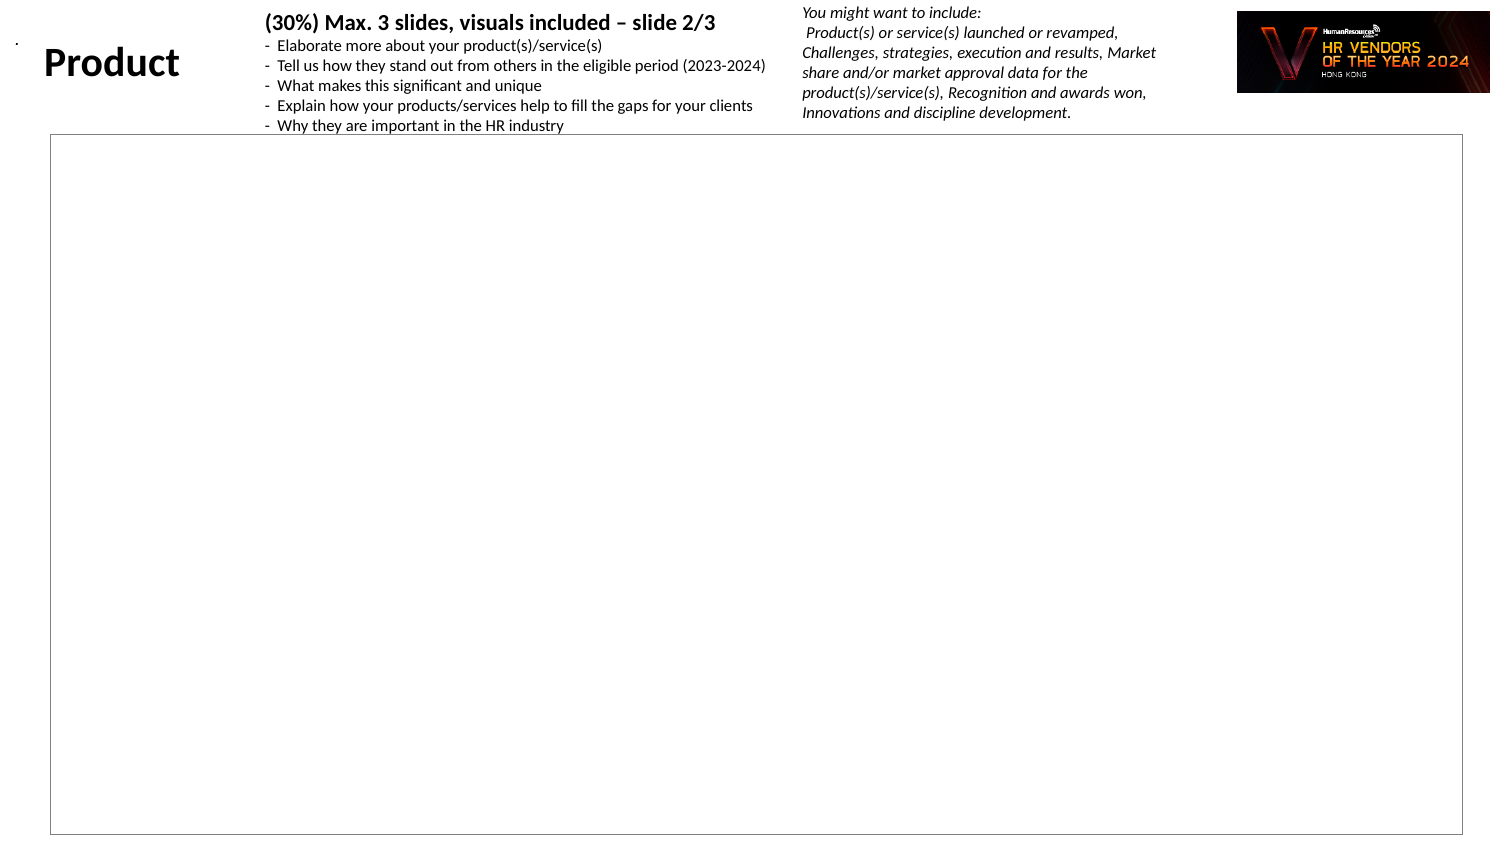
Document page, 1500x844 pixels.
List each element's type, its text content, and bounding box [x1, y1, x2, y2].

text_box (30%) Max. 3 slides, visuals included – slide 2/3 - Elaborate more about your product(s)/service(s) - Tell us how they stand out from others in the eligible period (2023-2024) - What makes this significant and unique - Explain how your products/services help to fill the gaps for your clients - Why they are important in the HR industry [249, 0, 1050, 142]
table_header [51, 135, 1462, 834]
text_box Product [29, 15, 249, 103]
text_box You might want to include: Product(s) or service(s) launched or revamped, Challenges, strategies, execution and results, Market share and/or market approval data for the product(s)/service(s), Recognition and awards won, Innovations and discipline development. [787, 0, 1200, 130]
picture [1237, 11, 1490, 93]
text_box . [0, 18, 36, 57]
